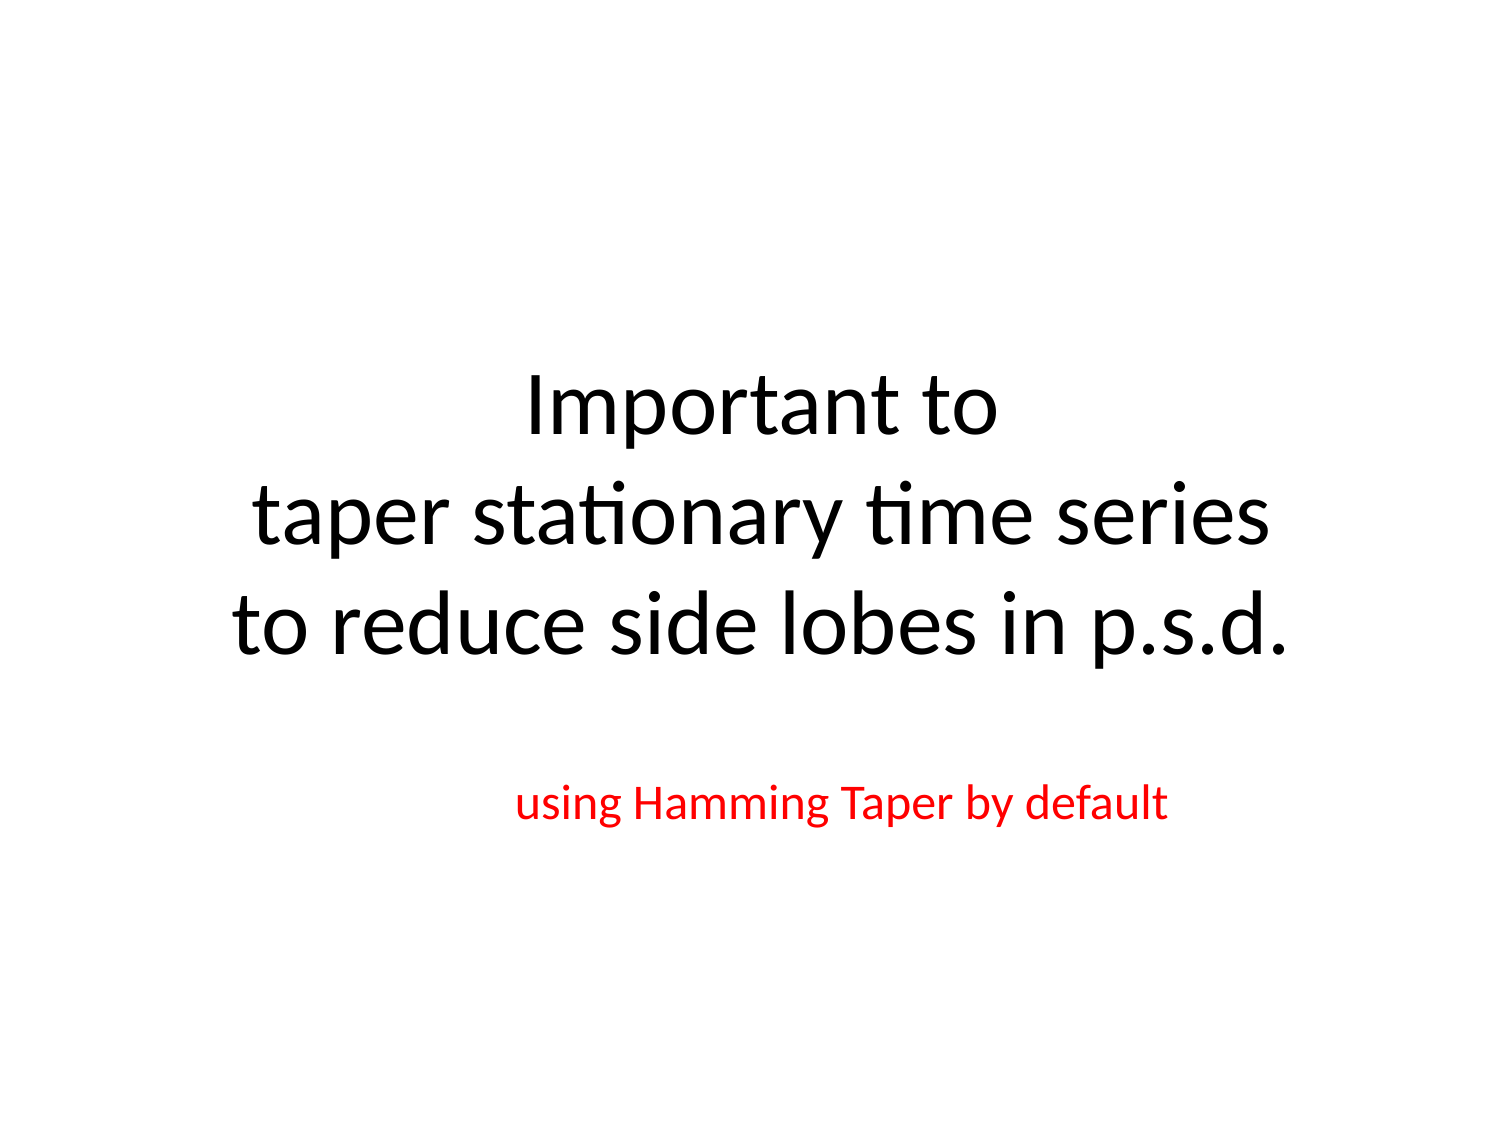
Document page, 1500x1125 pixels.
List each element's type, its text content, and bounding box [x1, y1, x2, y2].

text_box using Hamming Taper by default [499, 762, 1325, 838]
title Important to taper stationary time series to reduce side lobes in p.s.d. [87, 125, 1438, 1000]
